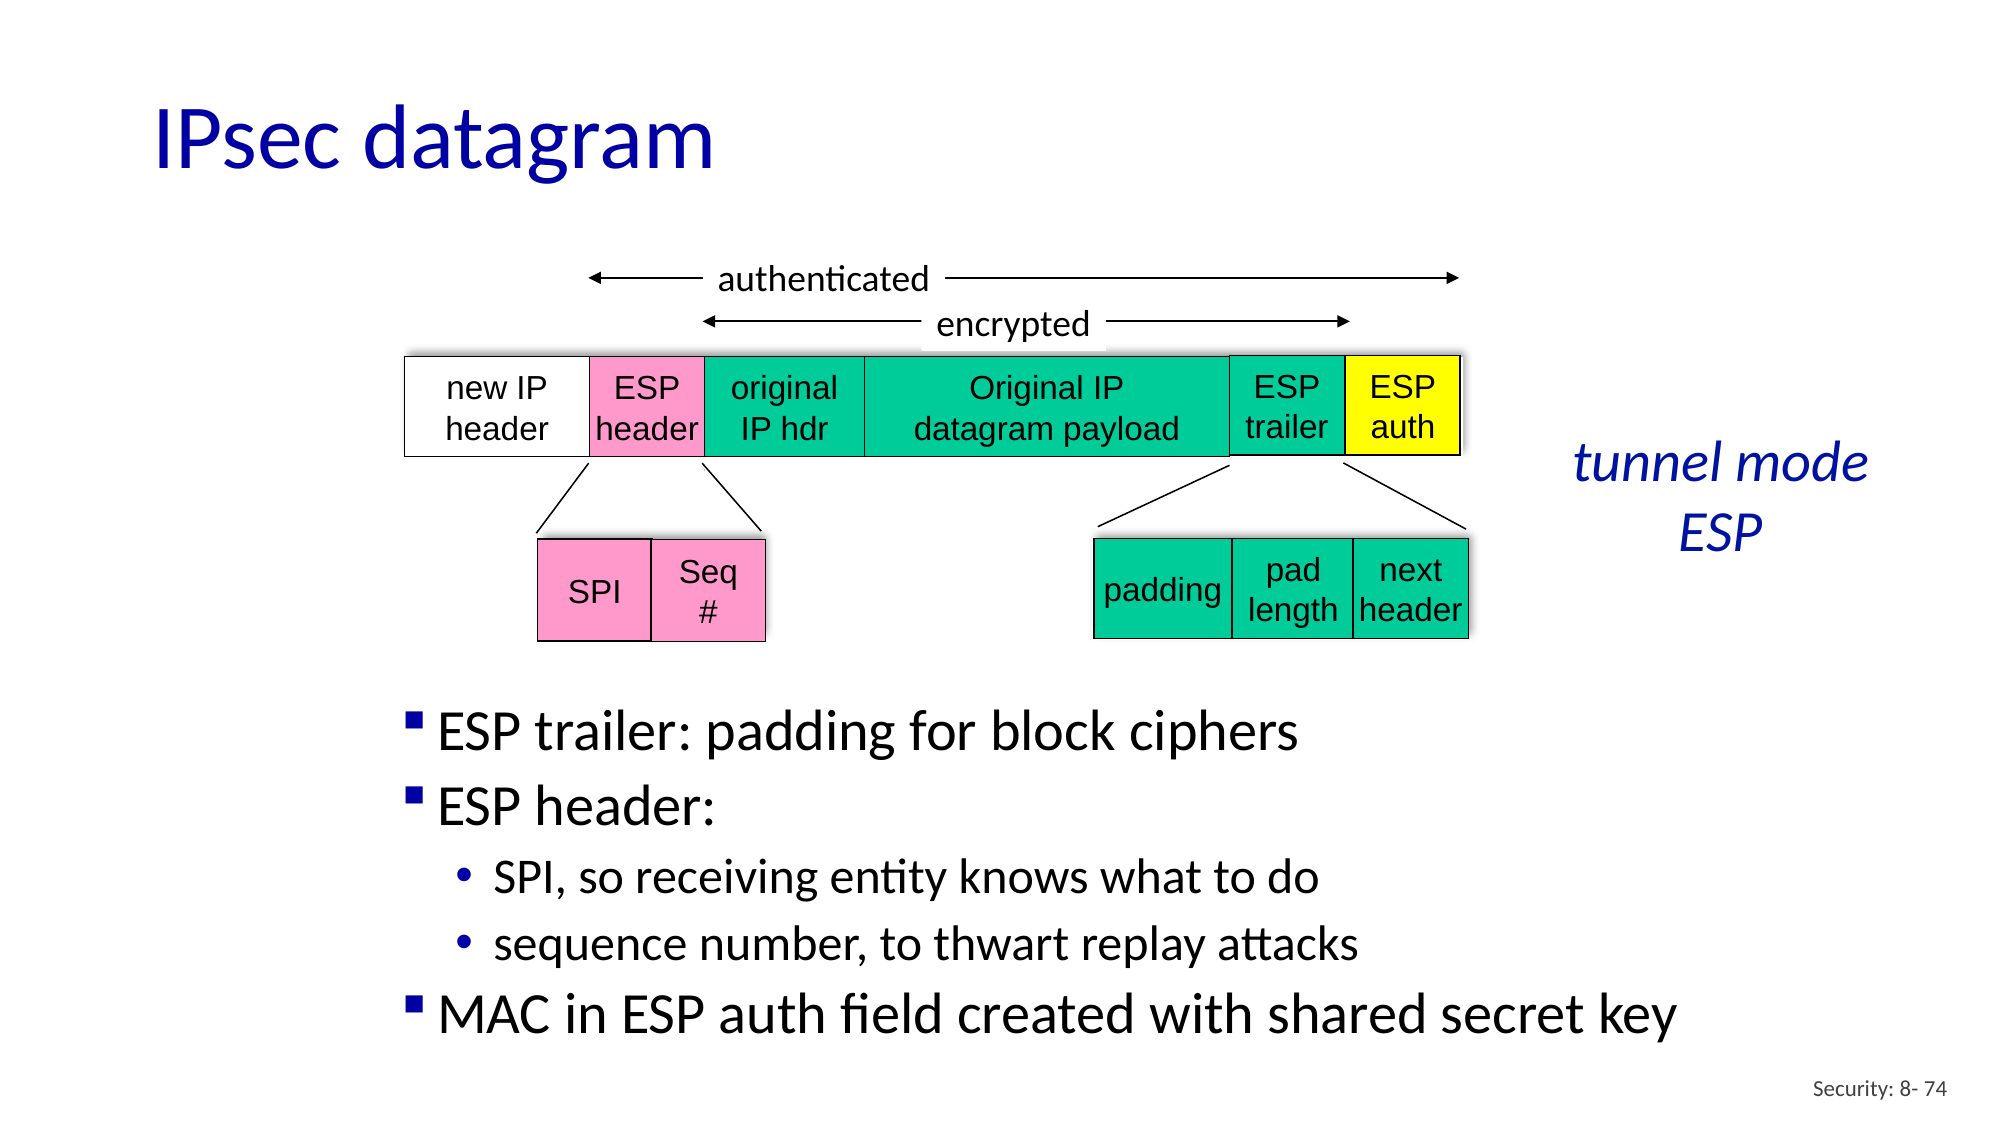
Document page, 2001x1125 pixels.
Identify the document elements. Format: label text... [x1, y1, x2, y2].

text_box [403, 356, 1464, 459]
text_box original IP hdr [704, 356, 864, 457]
text_box ESP trailer: padding for block ciphers ESP header: SPI, so receiving entity knows what to do sequence number, to thwart replay attacks MAC in ESP auth field created with shared secret key [364, 692, 2000, 1081]
text_box tunnel mode ESP [1557, 415, 1885, 571]
text_box Original IP datagram payload [864, 356, 1230, 457]
text_box encrypted [921, 291, 1106, 321]
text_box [1094, 538, 1469, 639]
text_box authenticated [702, 246, 946, 277]
title IPsec datagram [137, 65, 1863, 213]
text_box ESP header [589, 356, 704, 457]
text_box encrypted [921, 322, 1106, 351]
slide_number Security: 8- 74 [1512, 1081, 1963, 1117]
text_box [537, 538, 766, 642]
text_box ESP auth [1345, 355, 1461, 456]
text_box authenticated [702, 278, 946, 307]
text_box ESP trailer [1229, 355, 1345, 456]
text_box new IP header [404, 356, 589, 457]
